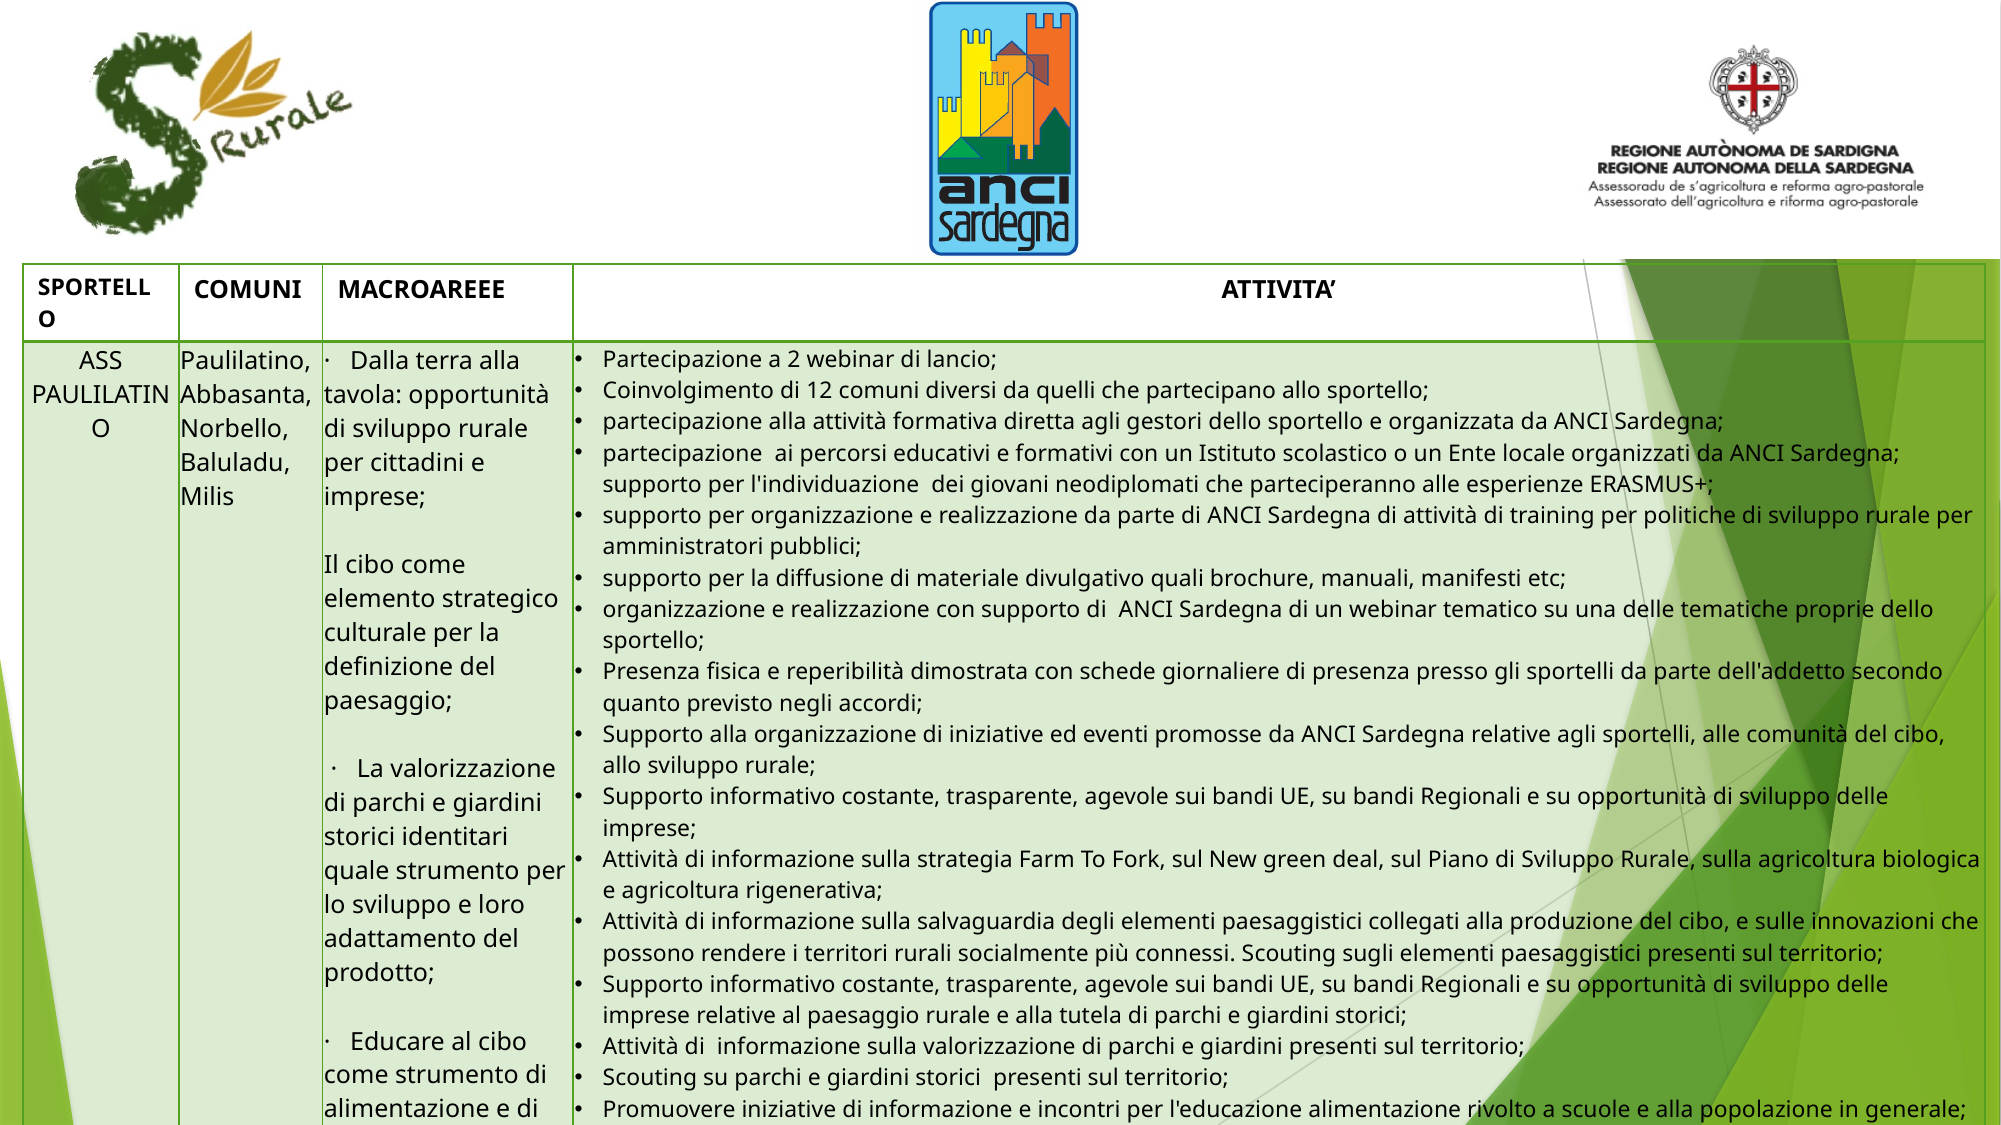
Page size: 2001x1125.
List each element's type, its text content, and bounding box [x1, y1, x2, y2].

picture [1513, 0, 2000, 259]
table_cell · Dalla terra alla tavola: opportunità di sviluppo rurale per cittadini e imprese; Il cibo come elemento strategico culturale per la definizione del paesaggio; · La valorizzazione di parchi e giardini storici identitari quale strumento per lo sviluppo e loro adattamento del prodotto; · Educare al cibo come strumento di alimentazione e di ricchezza culturale. [323, 343, 572, 1125]
table_cell Paulilatino, Abbasanta, Norbello, Baluladu, Milis [180, 343, 322, 1125]
table_header MACROAREEE [323, 265, 572, 340]
table_header COMUNI [180, 266, 322, 340]
picture [39, 6, 377, 256]
picture [911, 1, 1088, 259]
table_header SPORTELLO [24, 265, 178, 340]
table_cell ASS PAULILATINO [24, 343, 178, 1125]
table_header ATTIVITA’ [574, 265, 1984, 340]
table_cell Partecipazione a 2 webinar di lancio; Coinvolgimento di 12 comuni diversi da quelli che partecipano allo sportello; partecipazione alla attività formativa diretta agli gestori dello sportello e organizzata da ANCI Sardegna; partecipazione ai percorsi educativi e formativi con un Istituto scolastico o un Ente locale organizzati da ANCI Sardegna; supporto per l'individuazione dei giovani neodiplomati che parteciperanno alle esperienze ERASMUS+; supporto per organizzazione e realizzazione da parte di ANCI Sardegna di attività di training per politiche di sviluppo rurale per amministratori pubblici; supporto per la diffusione di materiale divulgativo quali brochure, manuali, manifesti etc; organizzazione e realizzazione con supporto di ANCI Sardegna di un webinar tematico su una delle tematiche proprie dello sportello; Presenza fisica e reperibilità dimostrata con schede giornaliere di presenza presso gli sportelli da parte dell'addetto secondo quanto previsto negli accordi; Supporto alla organizzazione di iniziative ed eventi promosse da ANCI Sardegna relative agli sportelli, alle comunità del cibo, allo sviluppo rurale; Supporto informativo costante, trasparente, agevole sui bandi UE, su bandi Regionali e su opportunità di sviluppo delle imprese; Attività di informazione sulla strategia Farm To Fork, sul New green deal, sul Piano di Sviluppo Rurale, sulla agricoltura biologica e agricoltura rigenerativa; Attività di informazione sulla salvaguardia degli elementi paesaggistici collegati alla produzione del cibo, e sulle innovazioni che possono rendere i territori rurali socialmente più connessi. Scouting sugli elementi paesaggistici presenti sul territorio; Supporto informativo costante, trasparente, agevole sui bandi UE, su bandi Regionali e su opportunità di sviluppo delle imprese relative al paesaggio rurale e alla tutela di parchi e giardini storici; Attività di informazione sulla valorizzazione di parchi e giardini presenti sul territorio; Scouting su parchi e giardini storici presenti sul territorio; Promuovere iniziative di informazione e incontri per l'educazione alimentazione rivolto a scuole e alla popolazione in generale; Pubblicare link a documenti informativi presenti in rete sull'educazione alimentare; Elaborare e pubblicare materiale informativo sull'educazione alimentare e ricercare un contatto diretto con scuole e con popolazione in generale. [574, 343, 1984, 1125]
